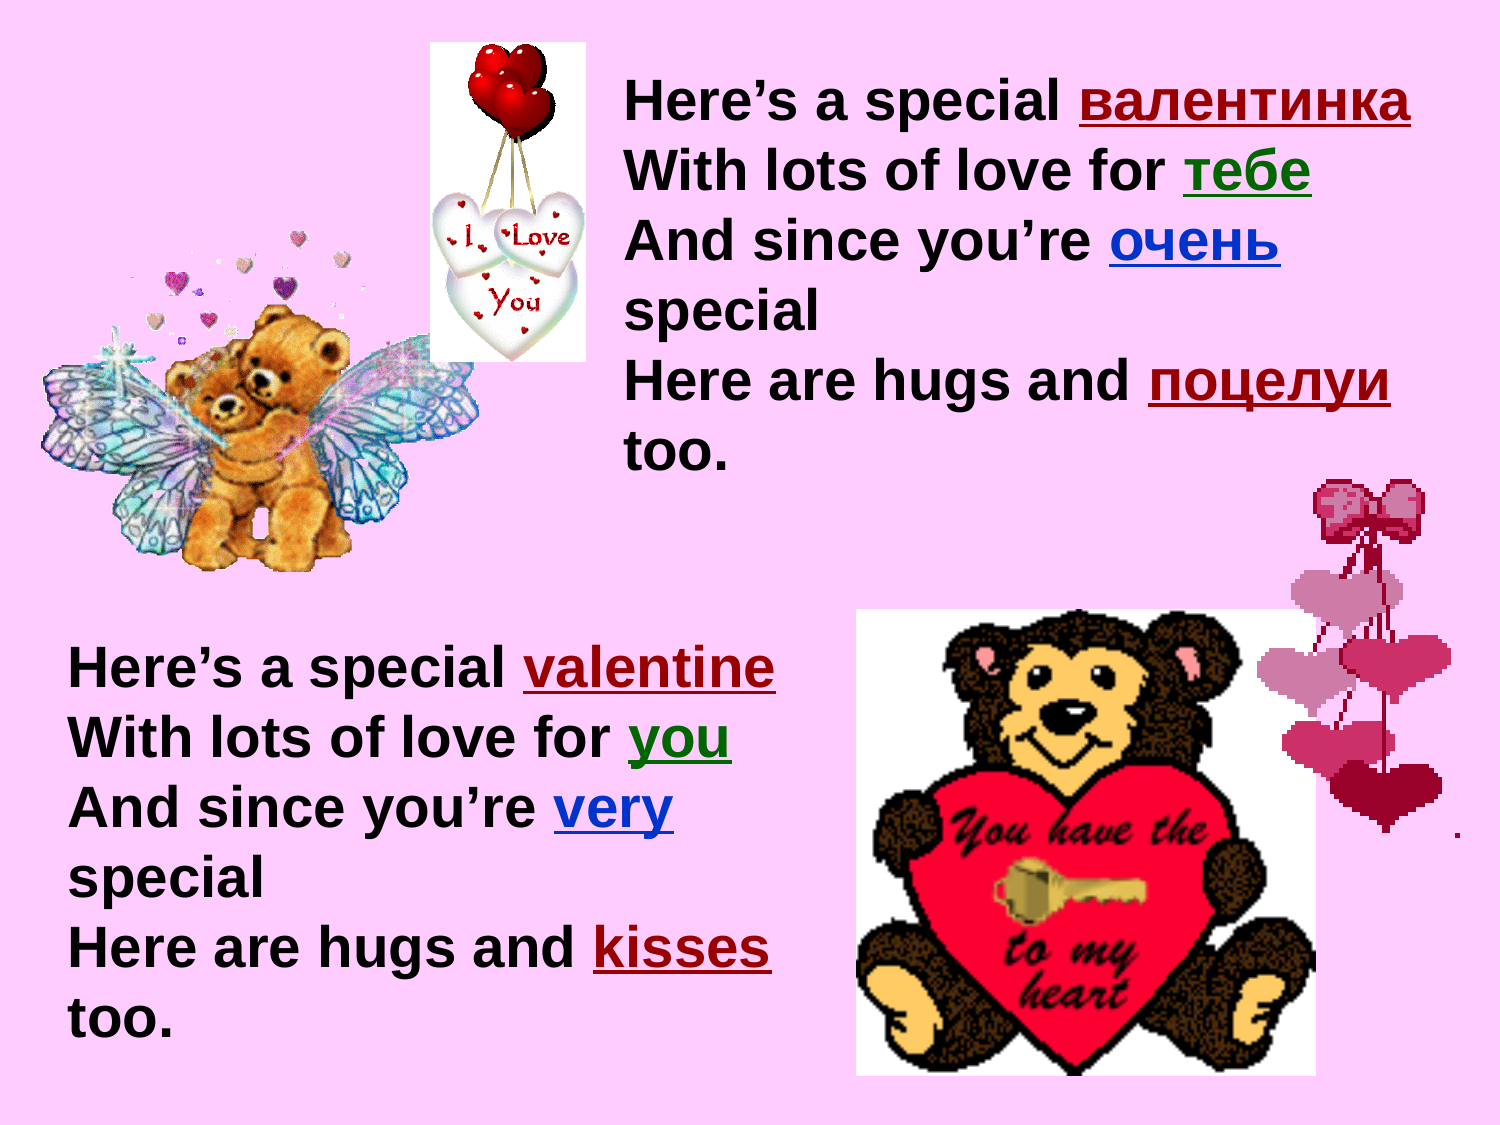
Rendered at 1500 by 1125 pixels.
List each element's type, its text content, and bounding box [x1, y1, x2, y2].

picture [855, 467, 1460, 1076]
picture [40, 42, 586, 572]
text_box Here’s a special valentine With lots of love for you And since you’re very special Here are hugs and kisses too. [53, 621, 810, 1057]
text_box Here’s a special валентинка With lots of love for тебе And since you’re очень special Here are hugs and поцелуи too. [608, 54, 1471, 490]
